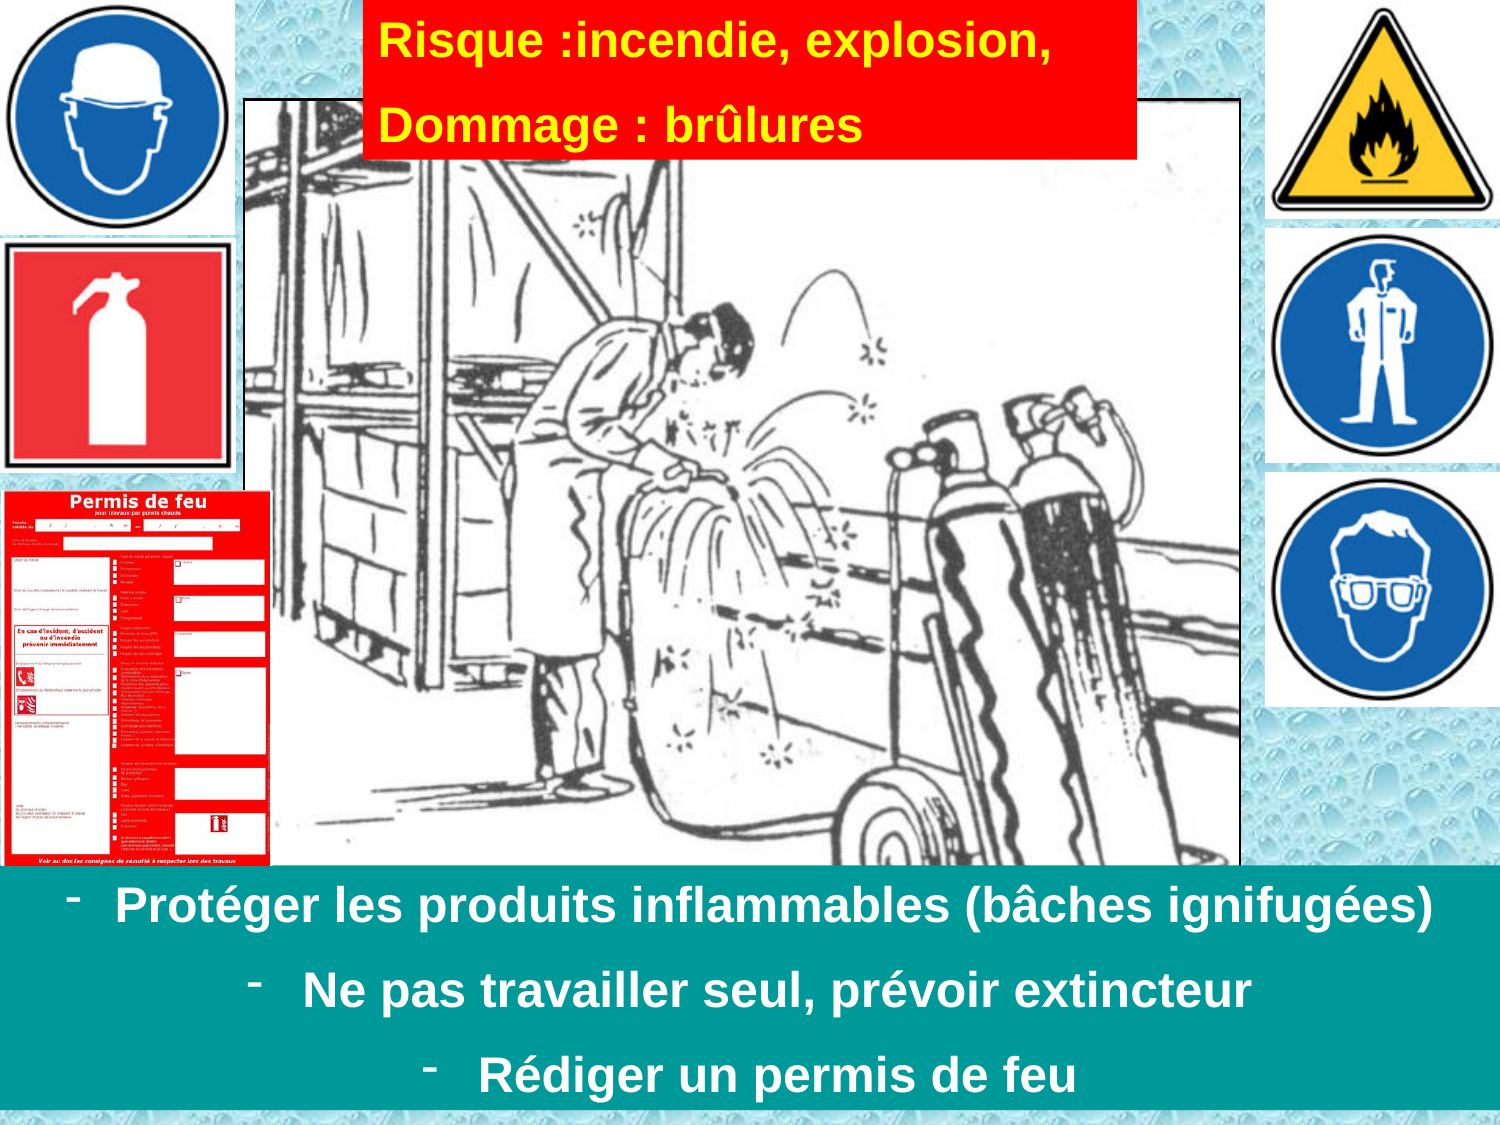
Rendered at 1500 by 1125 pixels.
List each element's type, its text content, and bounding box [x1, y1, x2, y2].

text_box Risque :incendie, explosion, Dommage : brûlures [362, 0, 1137, 98]
text_box Protéger les produits inflammables (bâches ignifugées) Ne pas travailler seul, prévoir extincteur Rédiger un permis de feu [0, 865, 1500, 1111]
picture [1137, 0, 1500, 865]
picture [0, 1111, 1500, 1125]
picture [0, 0, 1240, 1050]
